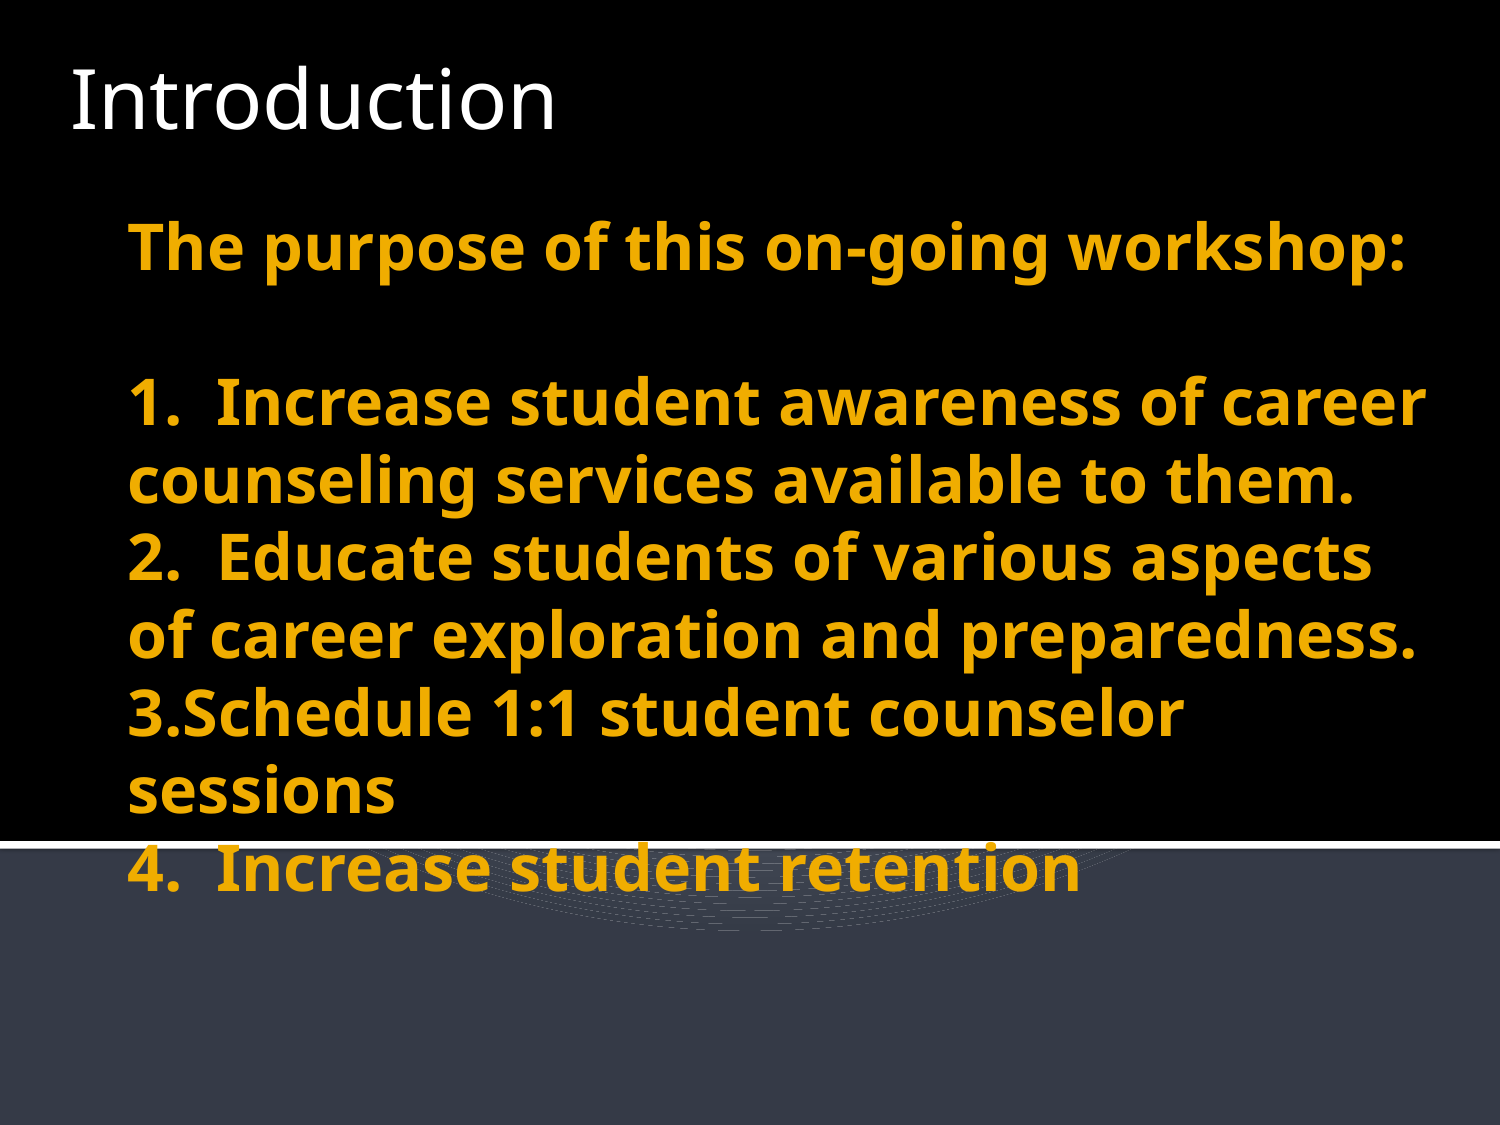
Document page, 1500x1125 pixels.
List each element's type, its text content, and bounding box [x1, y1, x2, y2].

subtitle Introduction [50, 3, 1376, 147]
title The purpose of this on-going workshop: 1. Increase student awareness of career counseling services available to them. 2. Educate students of various aspects of career exploration and preparedness. 3.Schedule 1:1 student counselor sessions 4. Increase student retention [112, 205, 1438, 1125]
